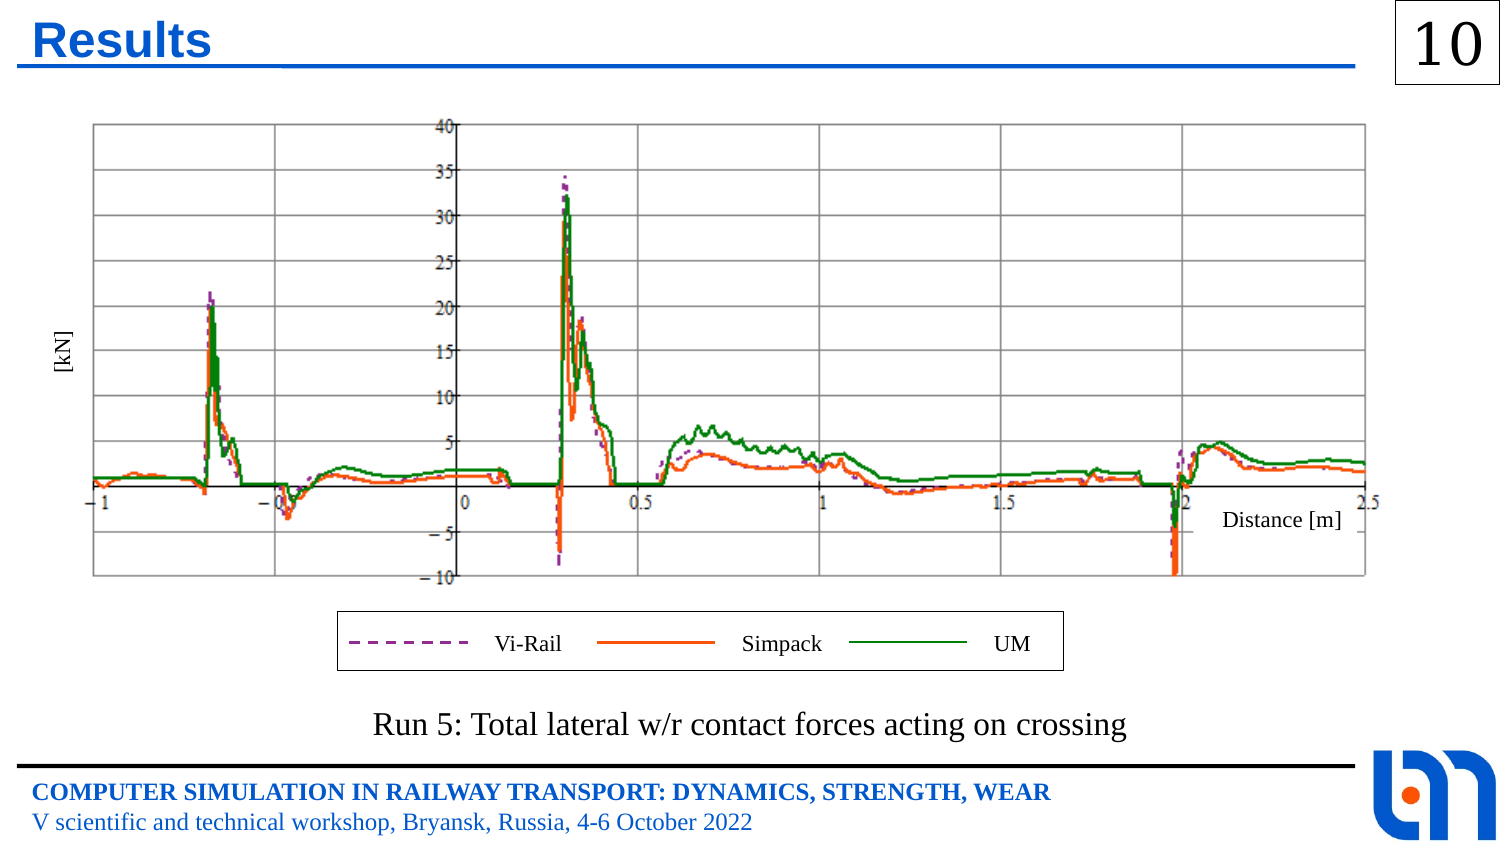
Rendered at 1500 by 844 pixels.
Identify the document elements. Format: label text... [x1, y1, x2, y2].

text_box 10 [1395, 0, 1500, 85]
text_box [337, 611, 1064, 671]
text_box Run 5: Total lateral w/r contact forces acting on crossing [225, 694, 1274, 749]
text_box [kN] [39, 270, 77, 435]
picture [1369, 744, 1500, 844]
text_box Results [17, 0, 1385, 64]
picture [82, 113, 1385, 591]
